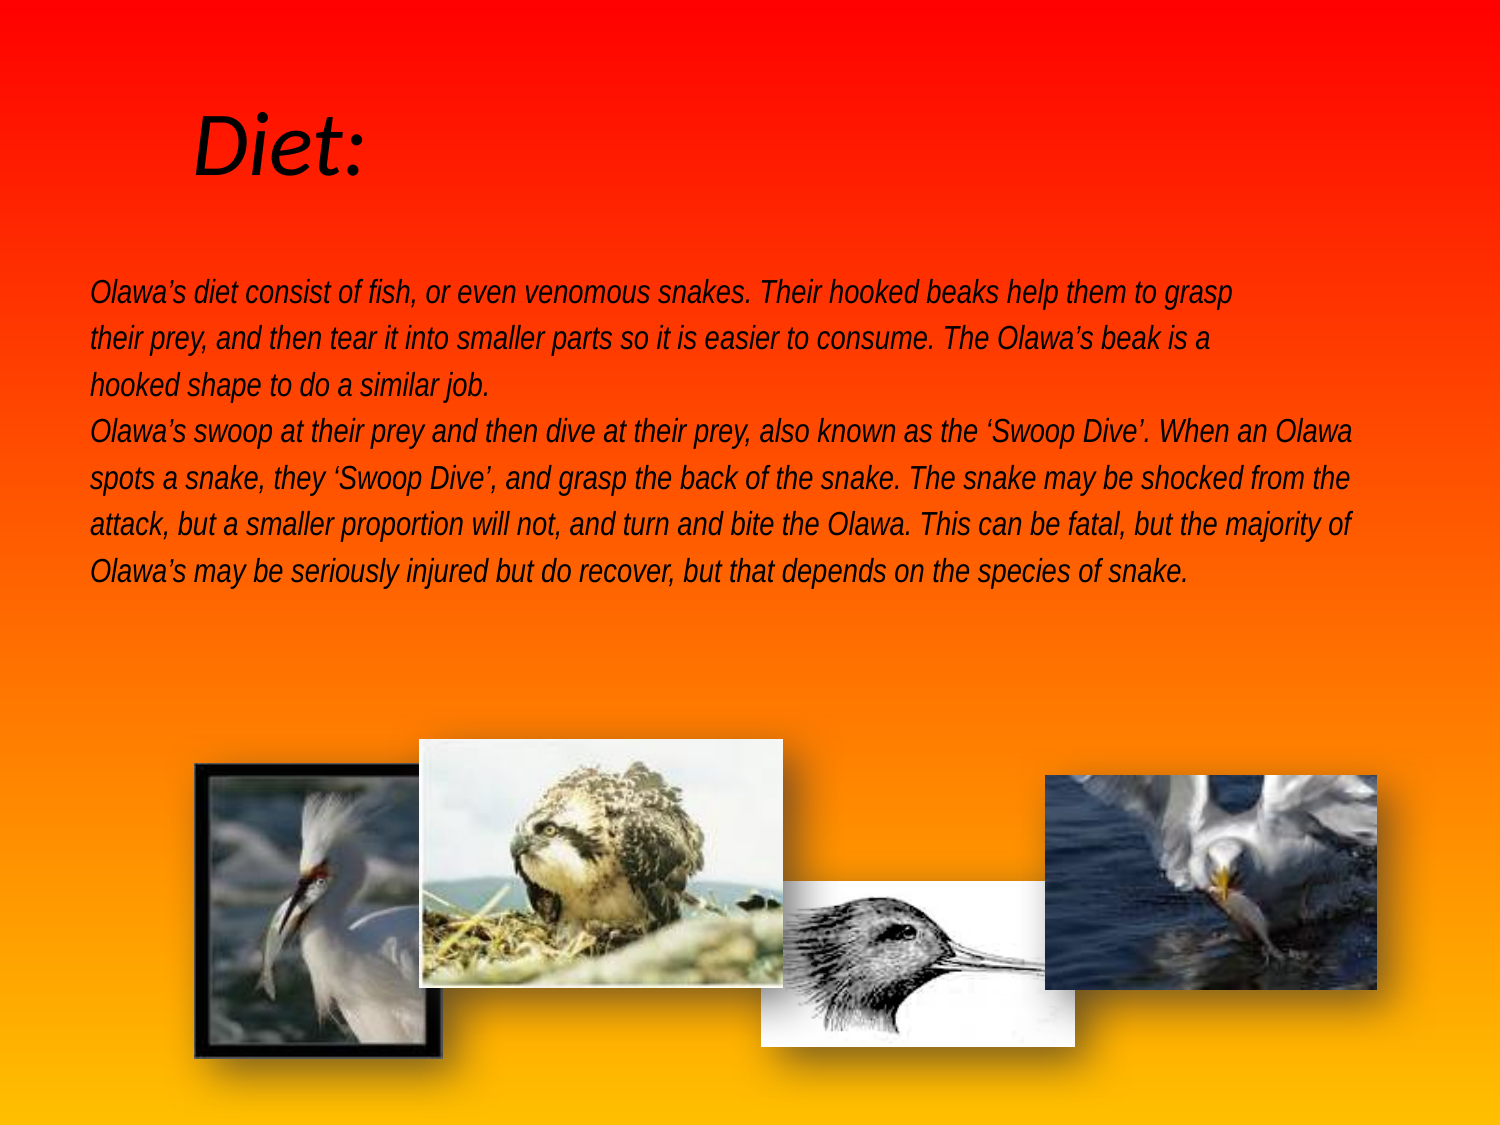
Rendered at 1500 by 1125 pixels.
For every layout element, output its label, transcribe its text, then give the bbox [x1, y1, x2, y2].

list Olawa’s diet consist of fish, or even venomous snakes. Their hooked beaks help them to grasp their prey, and then tear it into smaller parts so it is easier to consume. The Olawa’s beak is a hooked shape to do a similar job. Olawa’s swoop at their prey and then dive at their prey, also known as the ‘Swoop Dive’. When an Olawa spots a snake, they ‘Swoop Dive’, and grasp the back of the snake. The snake may be shocked from the attack, but a smaller proportion will not, and turn and bite the Olawa. This can be fatal, but the majority of Olawa’s may be seriously injured but do recover, but that depends on the species of snake. [75, 262, 1425, 1005]
picture [194, 739, 1377, 1059]
title Diet: [135, 45, 1425, 233]
